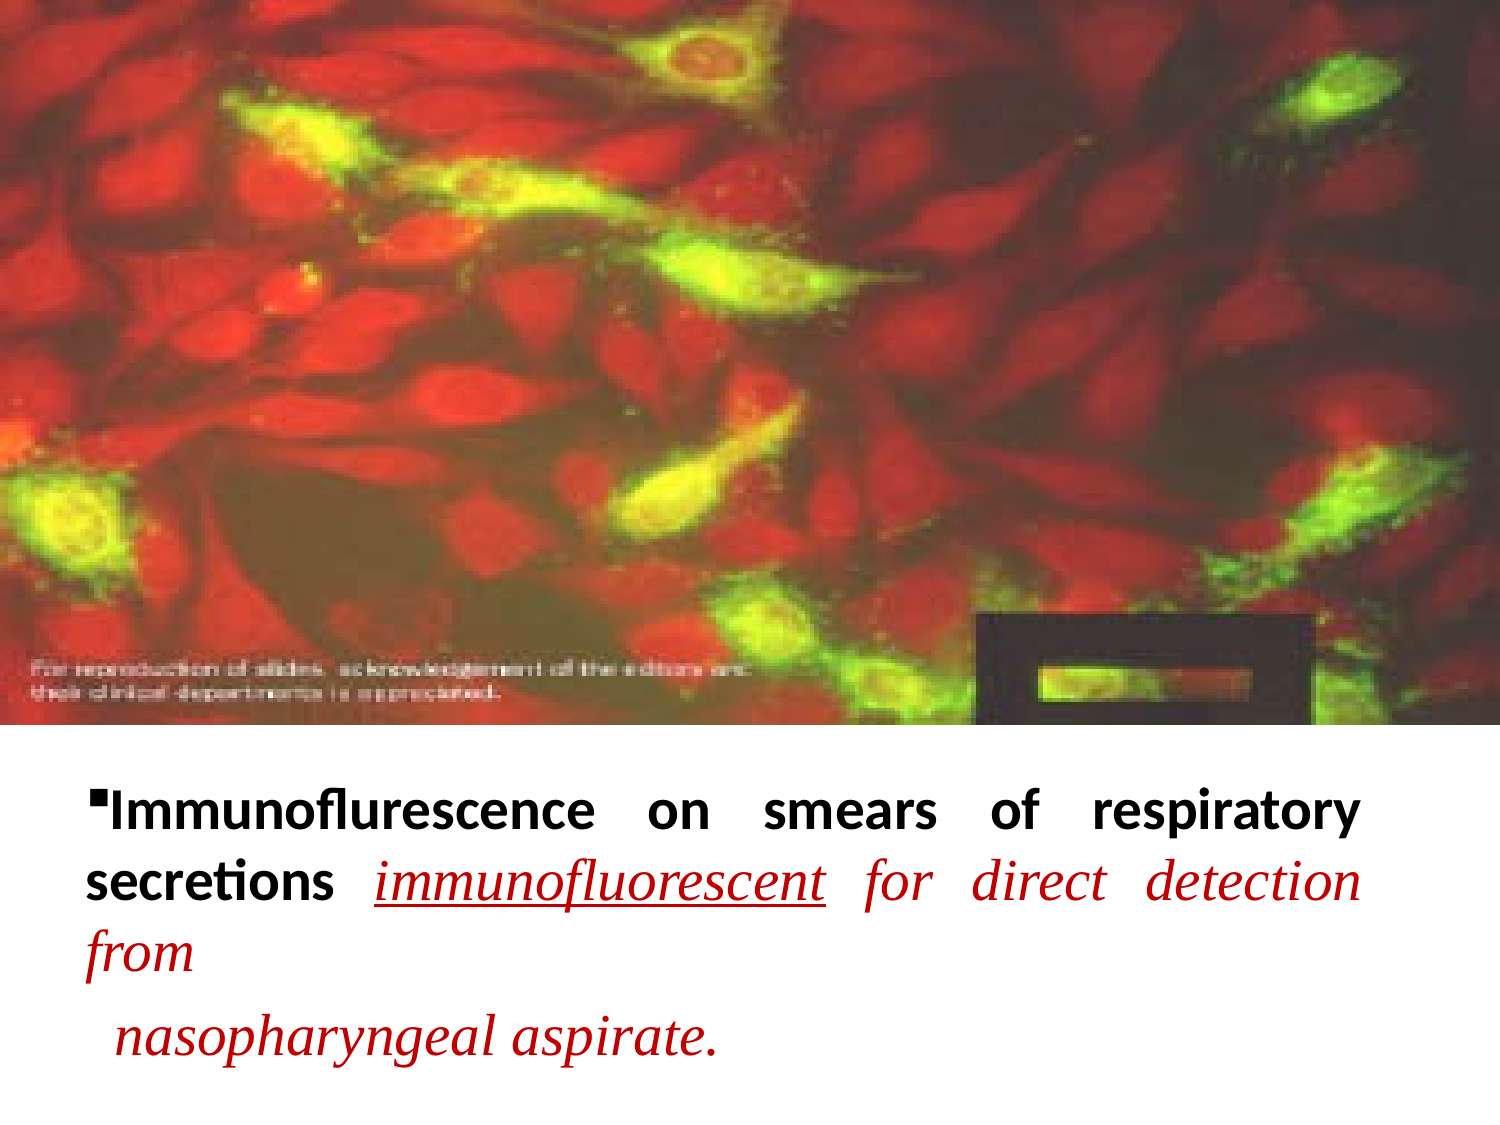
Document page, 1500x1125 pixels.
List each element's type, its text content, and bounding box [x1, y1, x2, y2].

list Immunoflurescence on smears of respiratory secretions immunofluorescent for direct detection from nasopharyngeal aspirate. [70, 762, 1379, 1076]
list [0, 0, 1500, 726]
